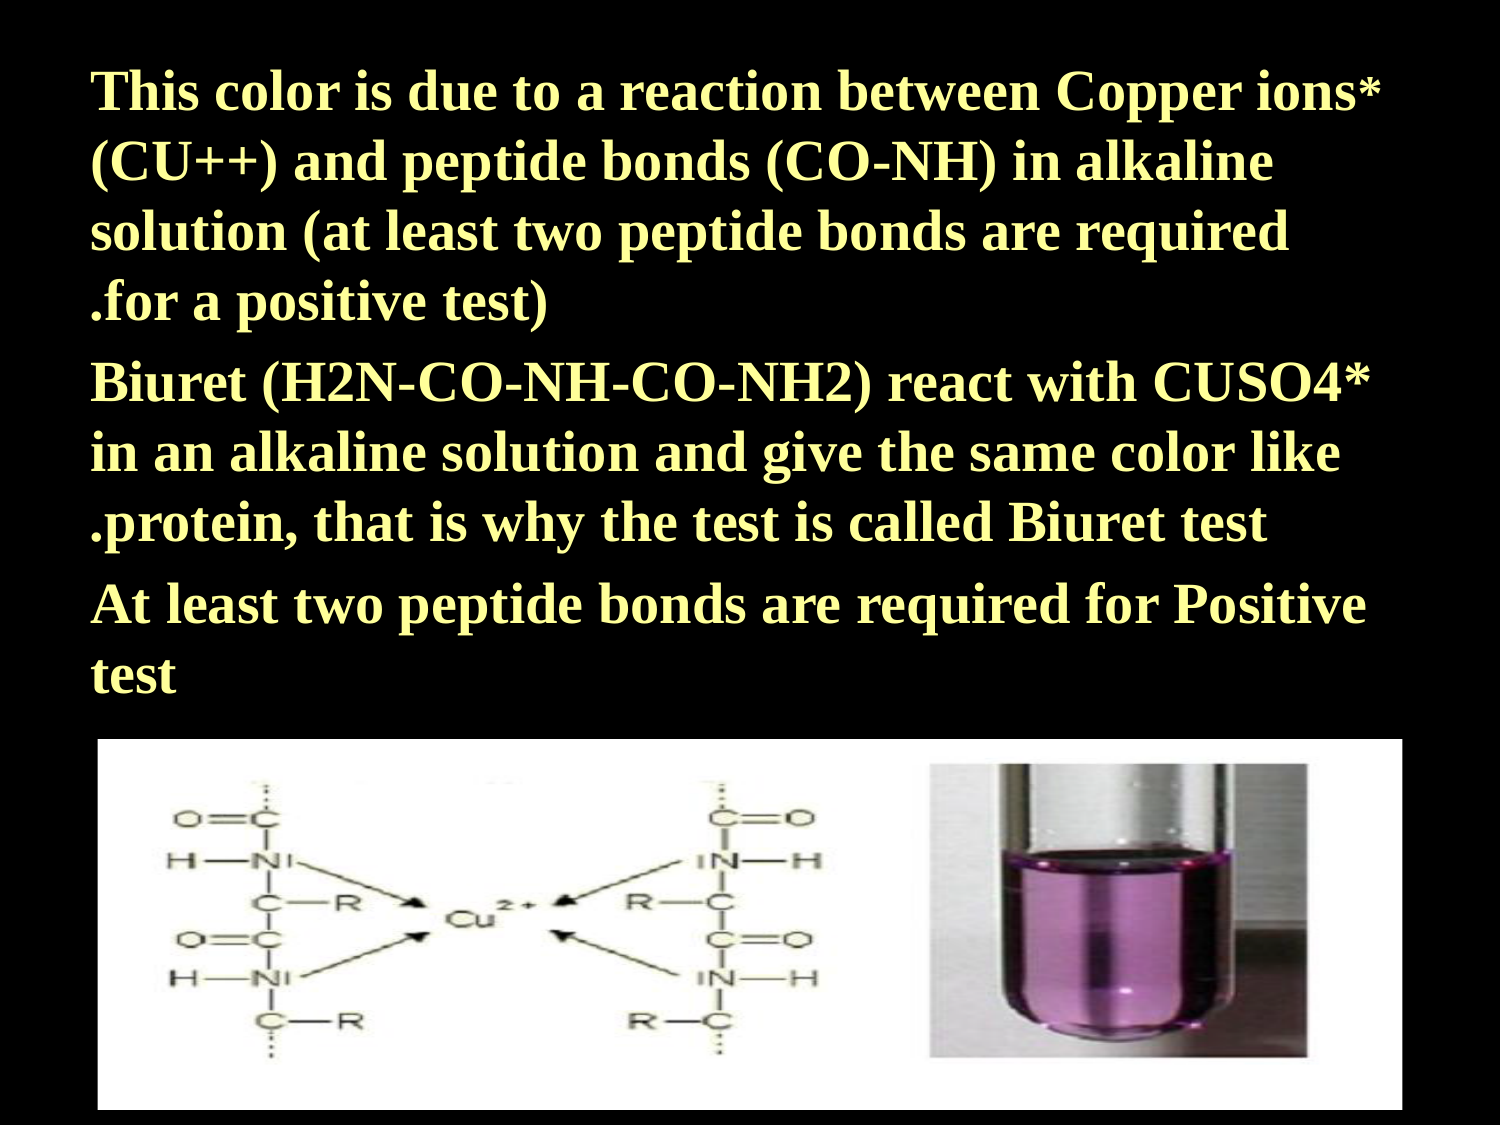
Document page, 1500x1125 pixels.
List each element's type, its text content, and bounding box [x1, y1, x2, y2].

list *This color is due to a reaction between Copper ions (CU++) and peptide bonds (CO-NH) in alkaline solution (at least two peptide bonds are required for a positive test). *Biuret (H2N-CO-NH-CO-NH2) react with CUSO4 in an alkaline solution and give the same color like protein, that is why the test is called Biuret test. At least two peptide bonds are required for Positive test [75, 45, 1425, 1005]
picture [97, 739, 1403, 1111]
